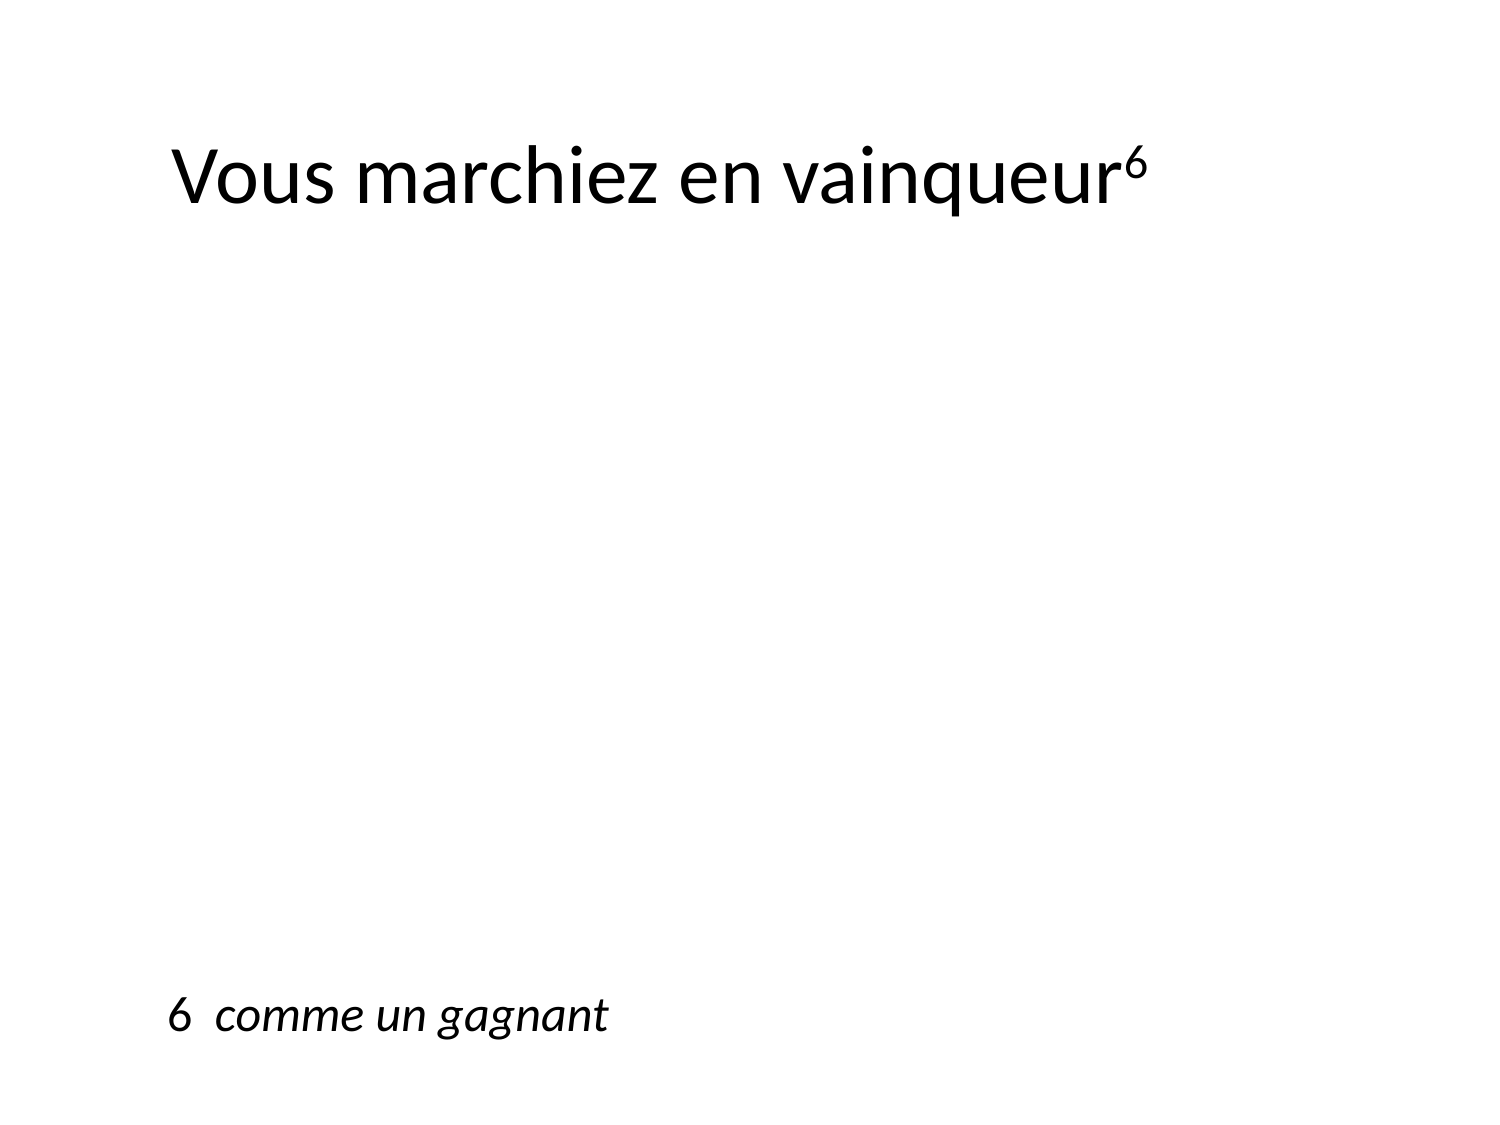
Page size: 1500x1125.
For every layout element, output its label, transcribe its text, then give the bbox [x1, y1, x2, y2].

text_box Vous marchiez en vainqueur6 [156, 113, 1164, 228]
text_box 6 comme un gagnant [152, 974, 625, 1049]
